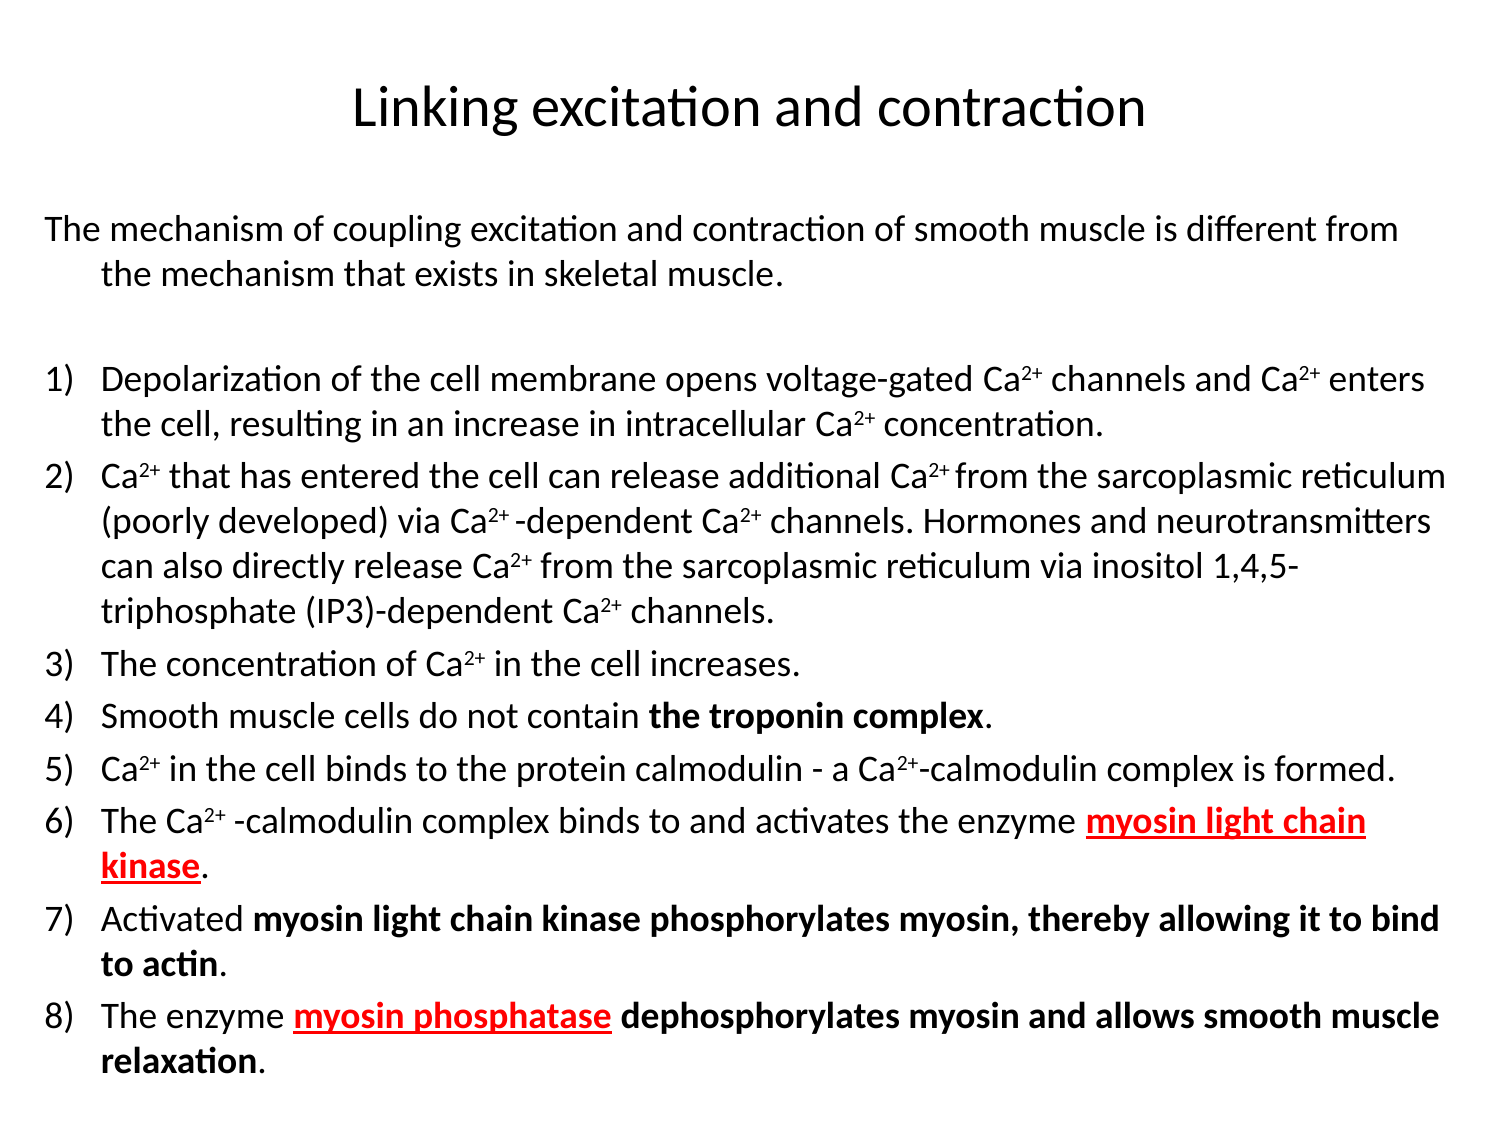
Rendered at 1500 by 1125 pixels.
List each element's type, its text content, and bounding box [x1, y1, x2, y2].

title Linking excitation and contraction [74, 44, 1426, 162]
list The mechanism of coupling excitation and contraction of smooth muscle is different from the mechanism that exists in skeletal muscle. Depolarization of the cell membrane opens voltage-gated Ca2+ channels and Ca2+ enters the cell, resulting in an increase in intracellular Ca2+ concentration. Ca2+ that has entered the cell can release additional Ca2+ from the sarcoplasmic reticulum (poorly developed) via Ca2+ -dependent Ca2+ channels. Hormones and neurotransmitters can also directly release Ca2+ from the sarcoplasmic reticulum via inositol 1,4,5-triphosphate (IP3)-dependent Ca2+ channels. The concentration of Ca2+ in the cell increases. Smooth muscle cells do not contain the troponin complex. Ca2+ in the cell binds to the protein calmodulin - a Ca2+-calmodulin complex is formed. The Ca2+ -calmodulin complex binds to and activates the enzyme myosin light chain kinase. Activated myosin light chain kinase phosphorylates myosin, thereby allowing it to bind to actin. The enzyme myosin phosphatase dephosphorylates myosin and allows smooth muscle relaxation. [29, 196, 1471, 1071]
